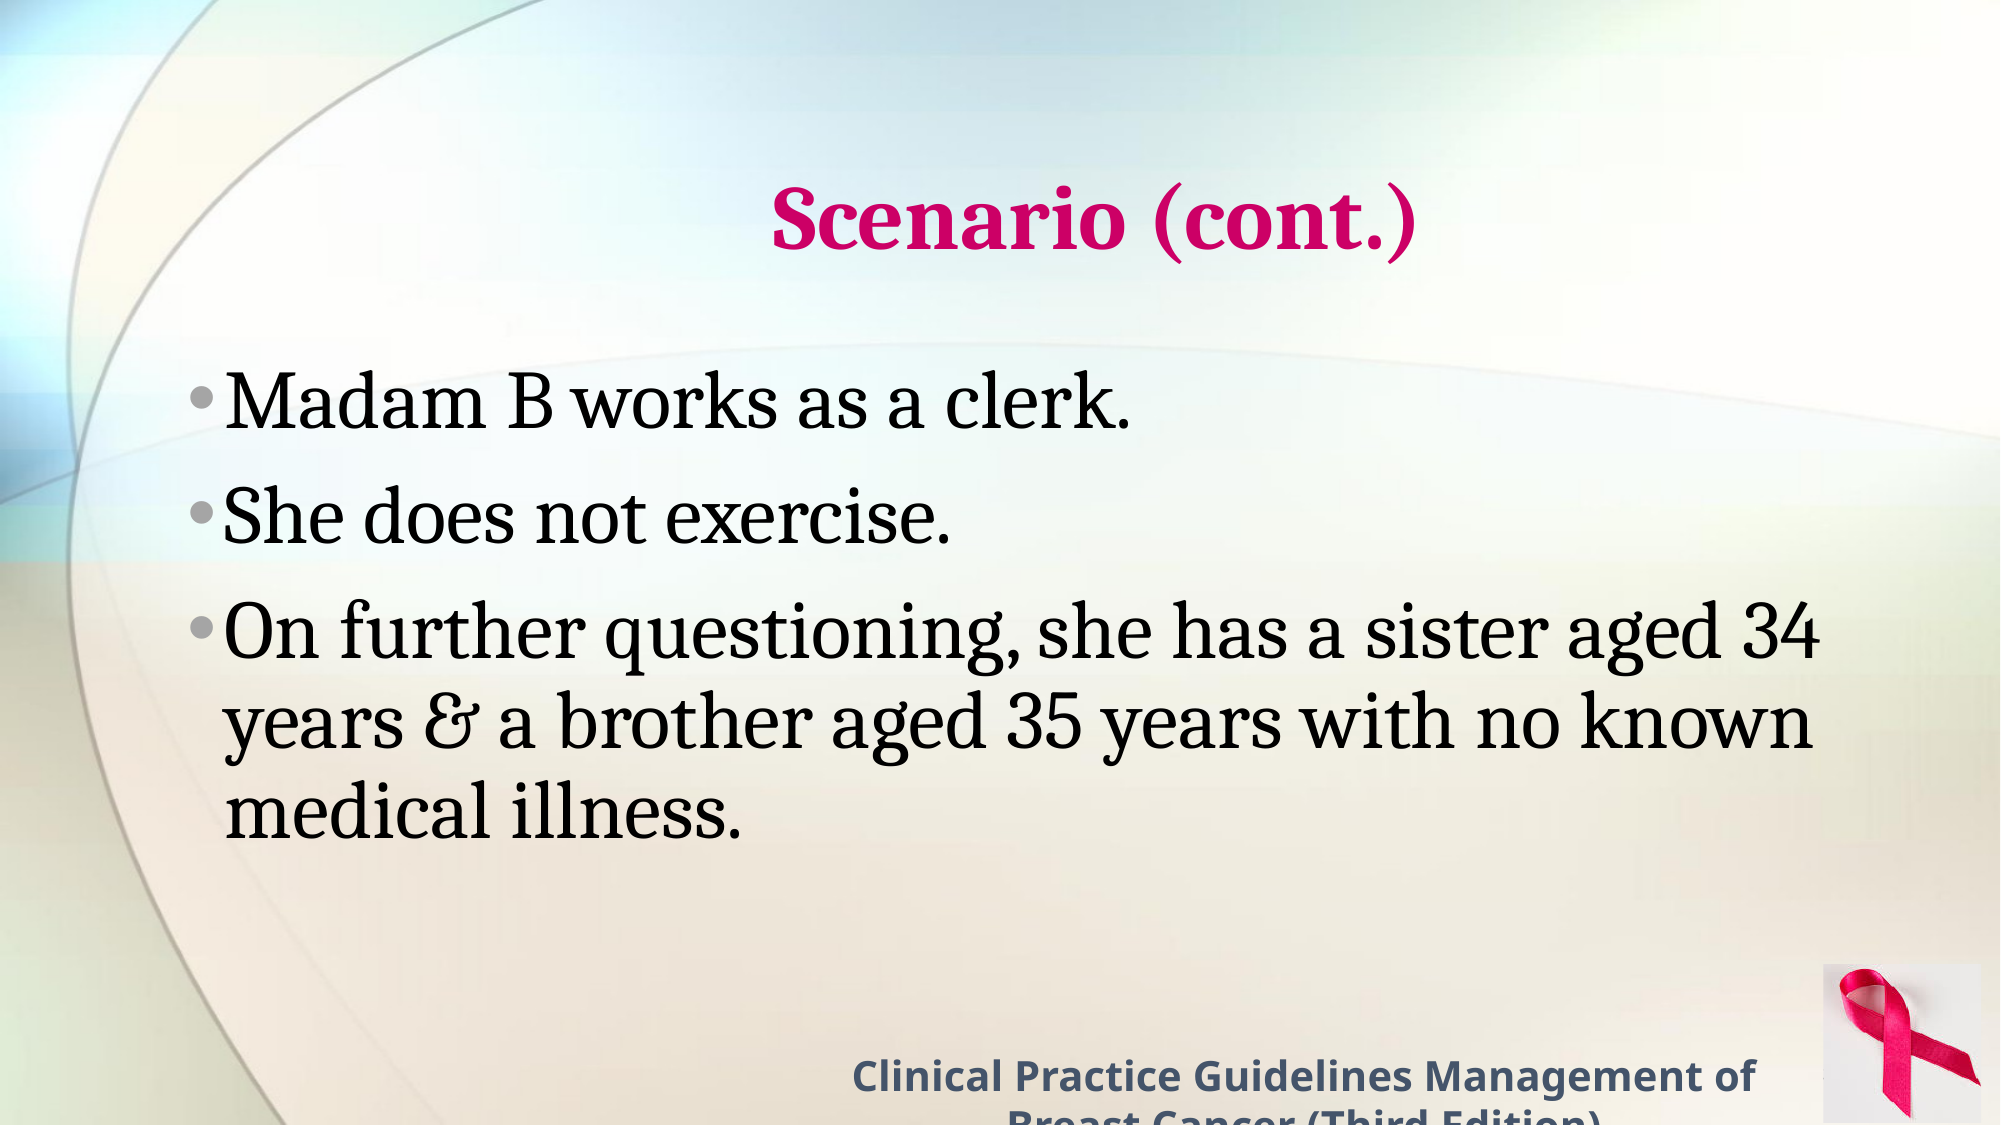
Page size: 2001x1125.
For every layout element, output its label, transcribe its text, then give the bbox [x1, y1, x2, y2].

picture [0, 0, 2001, 1125]
title Scenario (cont.) [357, 104, 1840, 322]
text_box Clinical Practice Guidelines Management of Breast Cancer (Third Edition) [788, 1042, 1820, 1125]
list Madam B works as a clerk. She does not exercise. On further questioning, she has a sister aged 34 years & a brother aged 35 years with no known medical illness. [172, 349, 1863, 1025]
